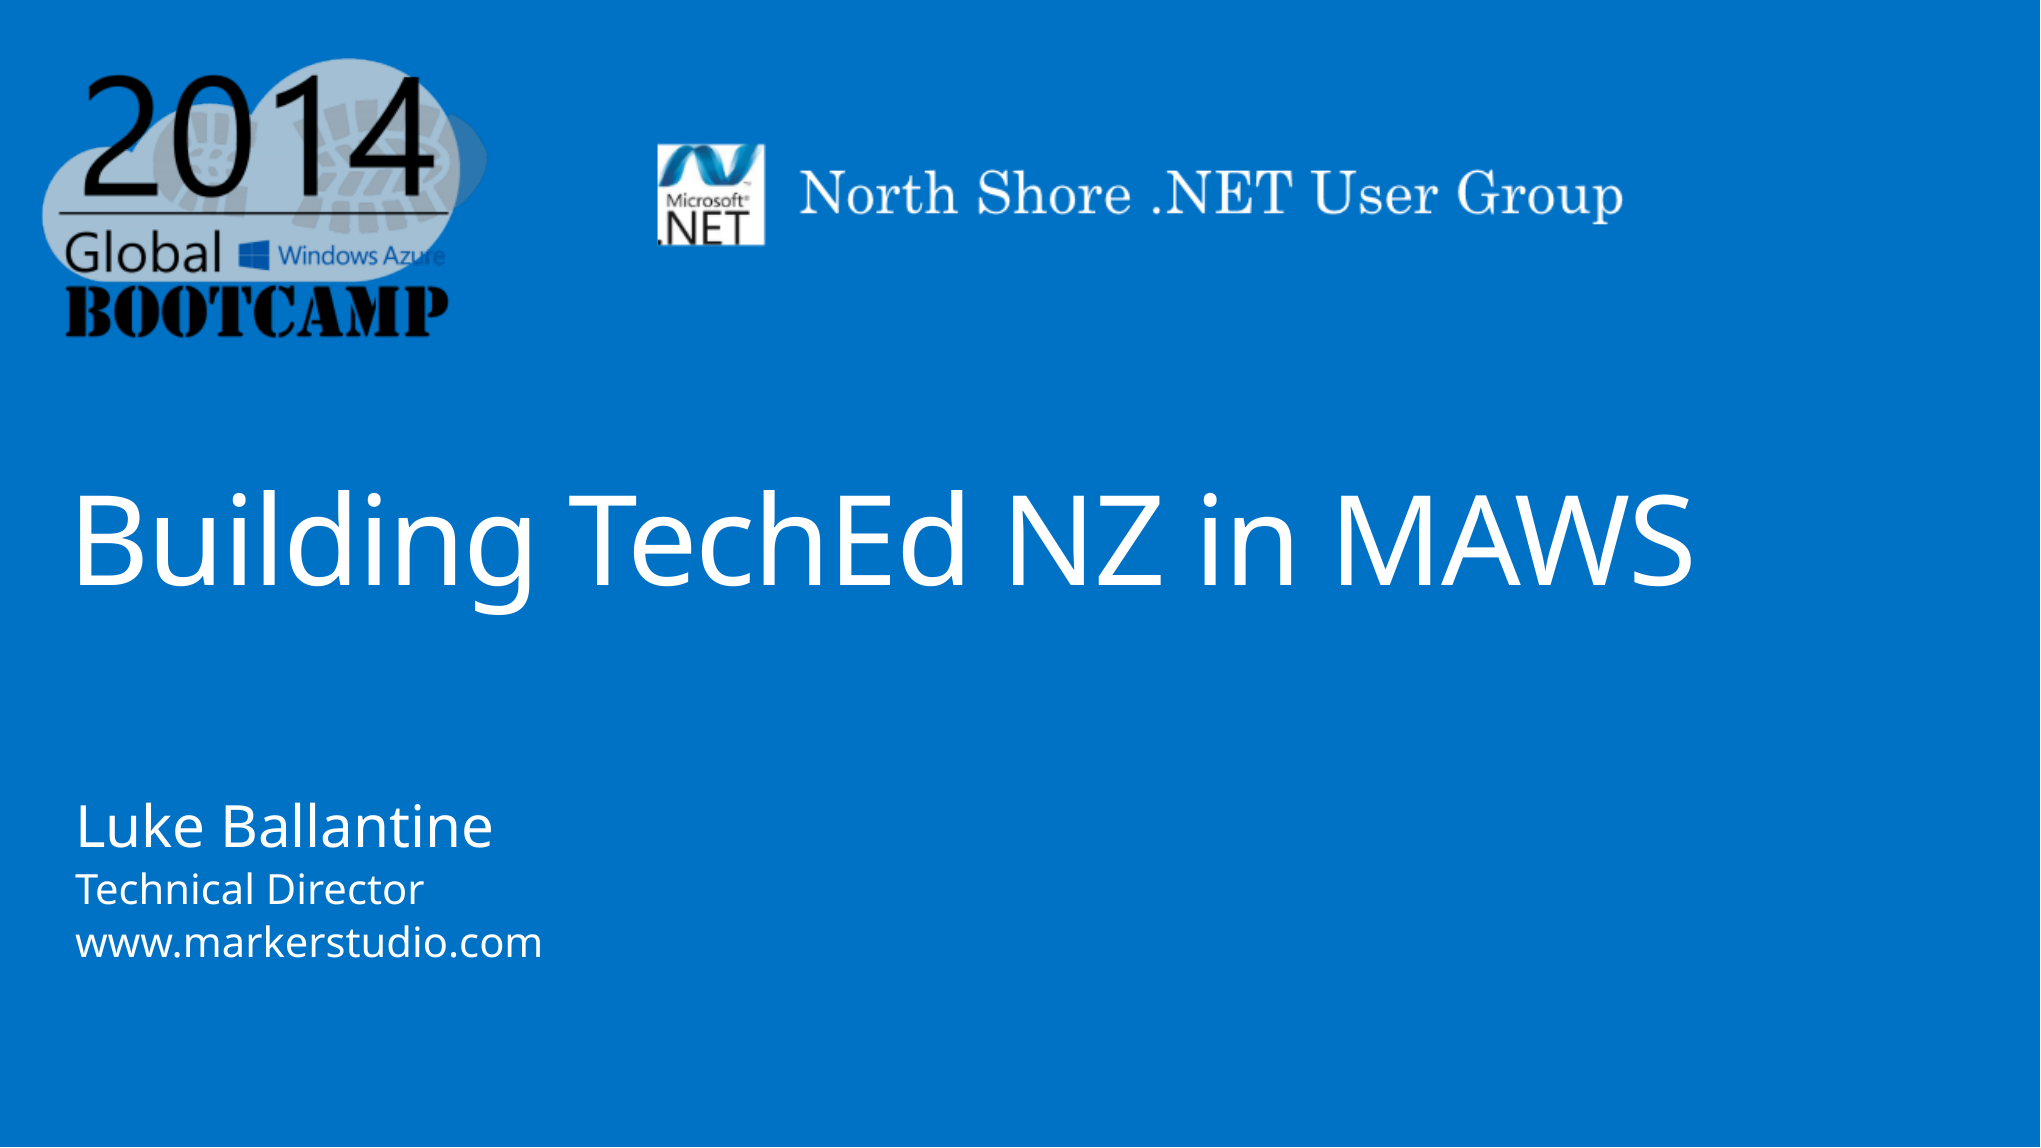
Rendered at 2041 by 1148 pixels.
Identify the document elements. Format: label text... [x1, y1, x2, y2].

subtitle Luke Ballantine Technical Director www.markerstudio.com [45, 772, 1474, 1001]
picture [29, 35, 498, 352]
title Building TechEd NZ in MAWS [45, 462, 1887, 694]
picture [636, 138, 1627, 248]
